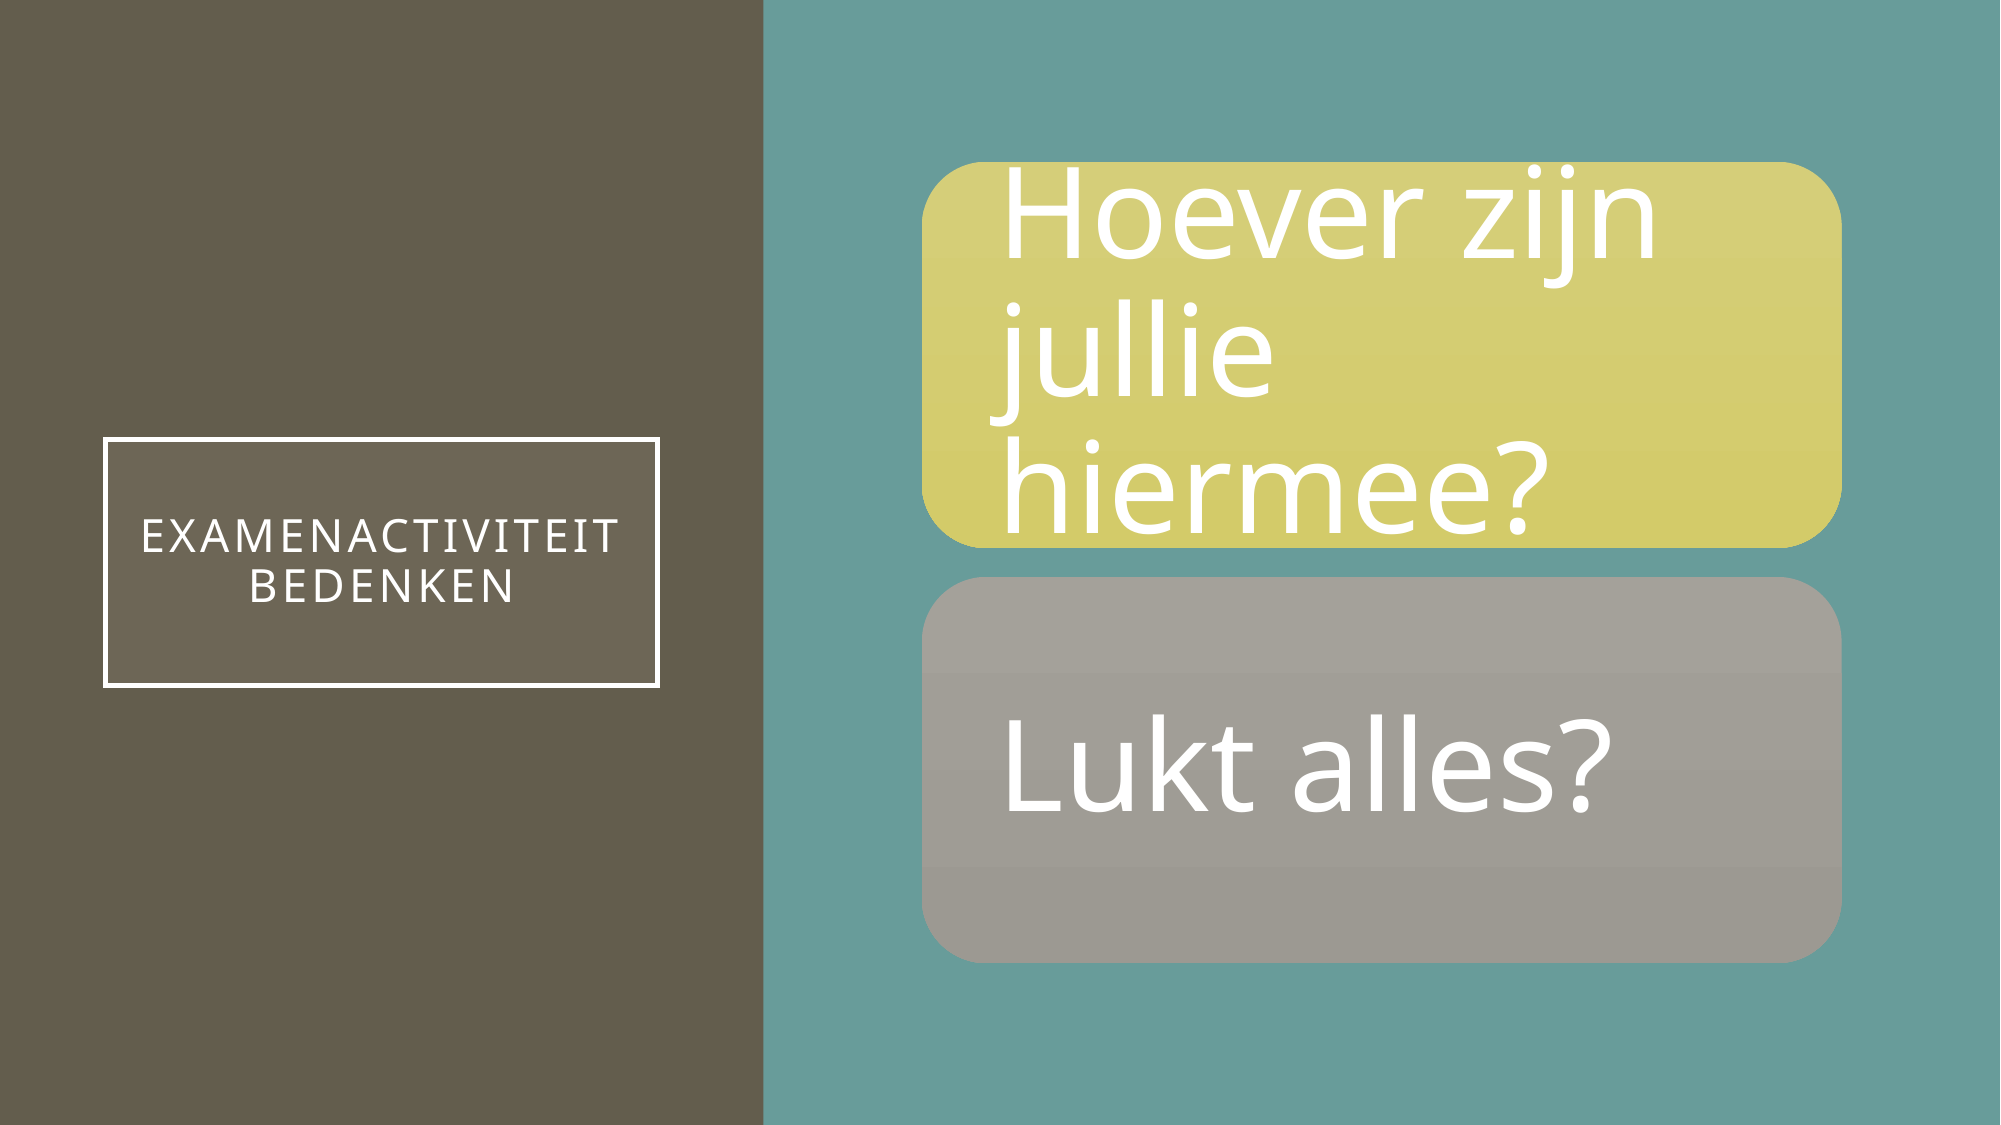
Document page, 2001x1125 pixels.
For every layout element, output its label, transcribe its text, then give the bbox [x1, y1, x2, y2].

text_box [764, 0, 2000, 1125]
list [921, 158, 1842, 967]
title Examenactiviteit bedenken [103, 437, 660, 688]
text_box [0, 0, 764, 1125]
